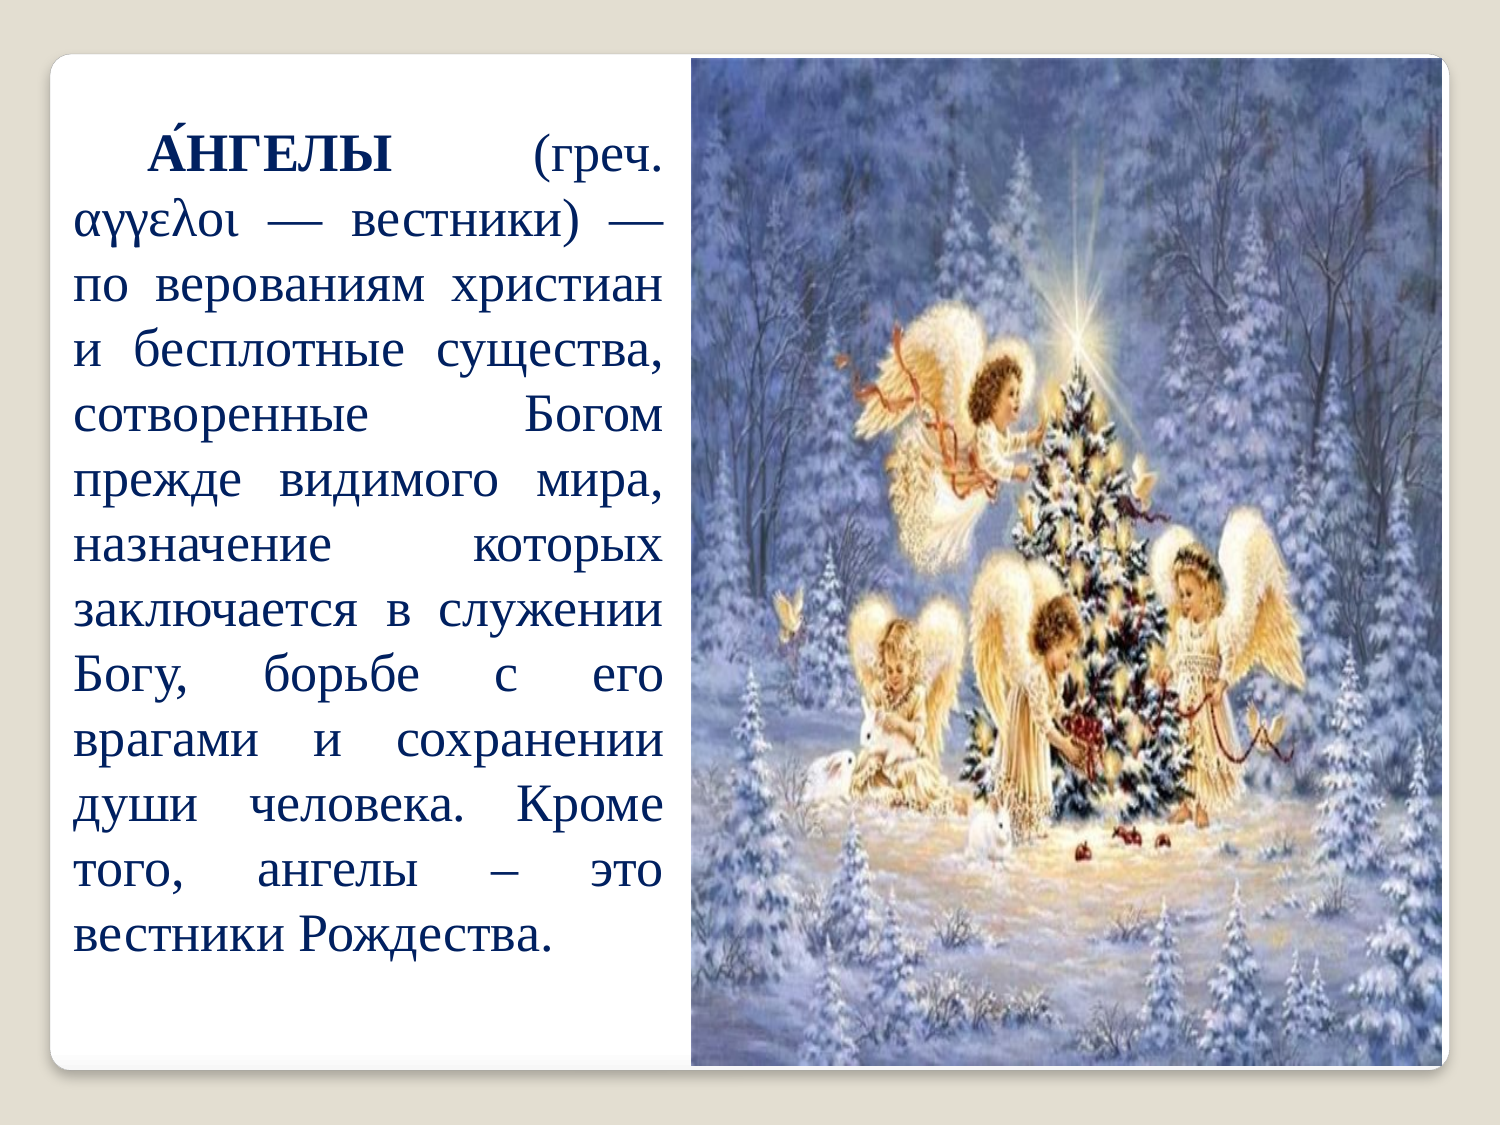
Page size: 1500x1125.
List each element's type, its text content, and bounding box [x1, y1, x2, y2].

picture [691, 58, 1442, 1066]
text_box А́НГЕЛЫ (греч. αγγελοι — вестники) — по верованиям христиан и бесплотные существа, сотворенные Богом прежде видимого мира, назначение которых заключается в служении Богу, борьбе с его врагами и сохранении души человека. Кроме того, ангелы – это вестники Рождества. [58, 109, 680, 970]
